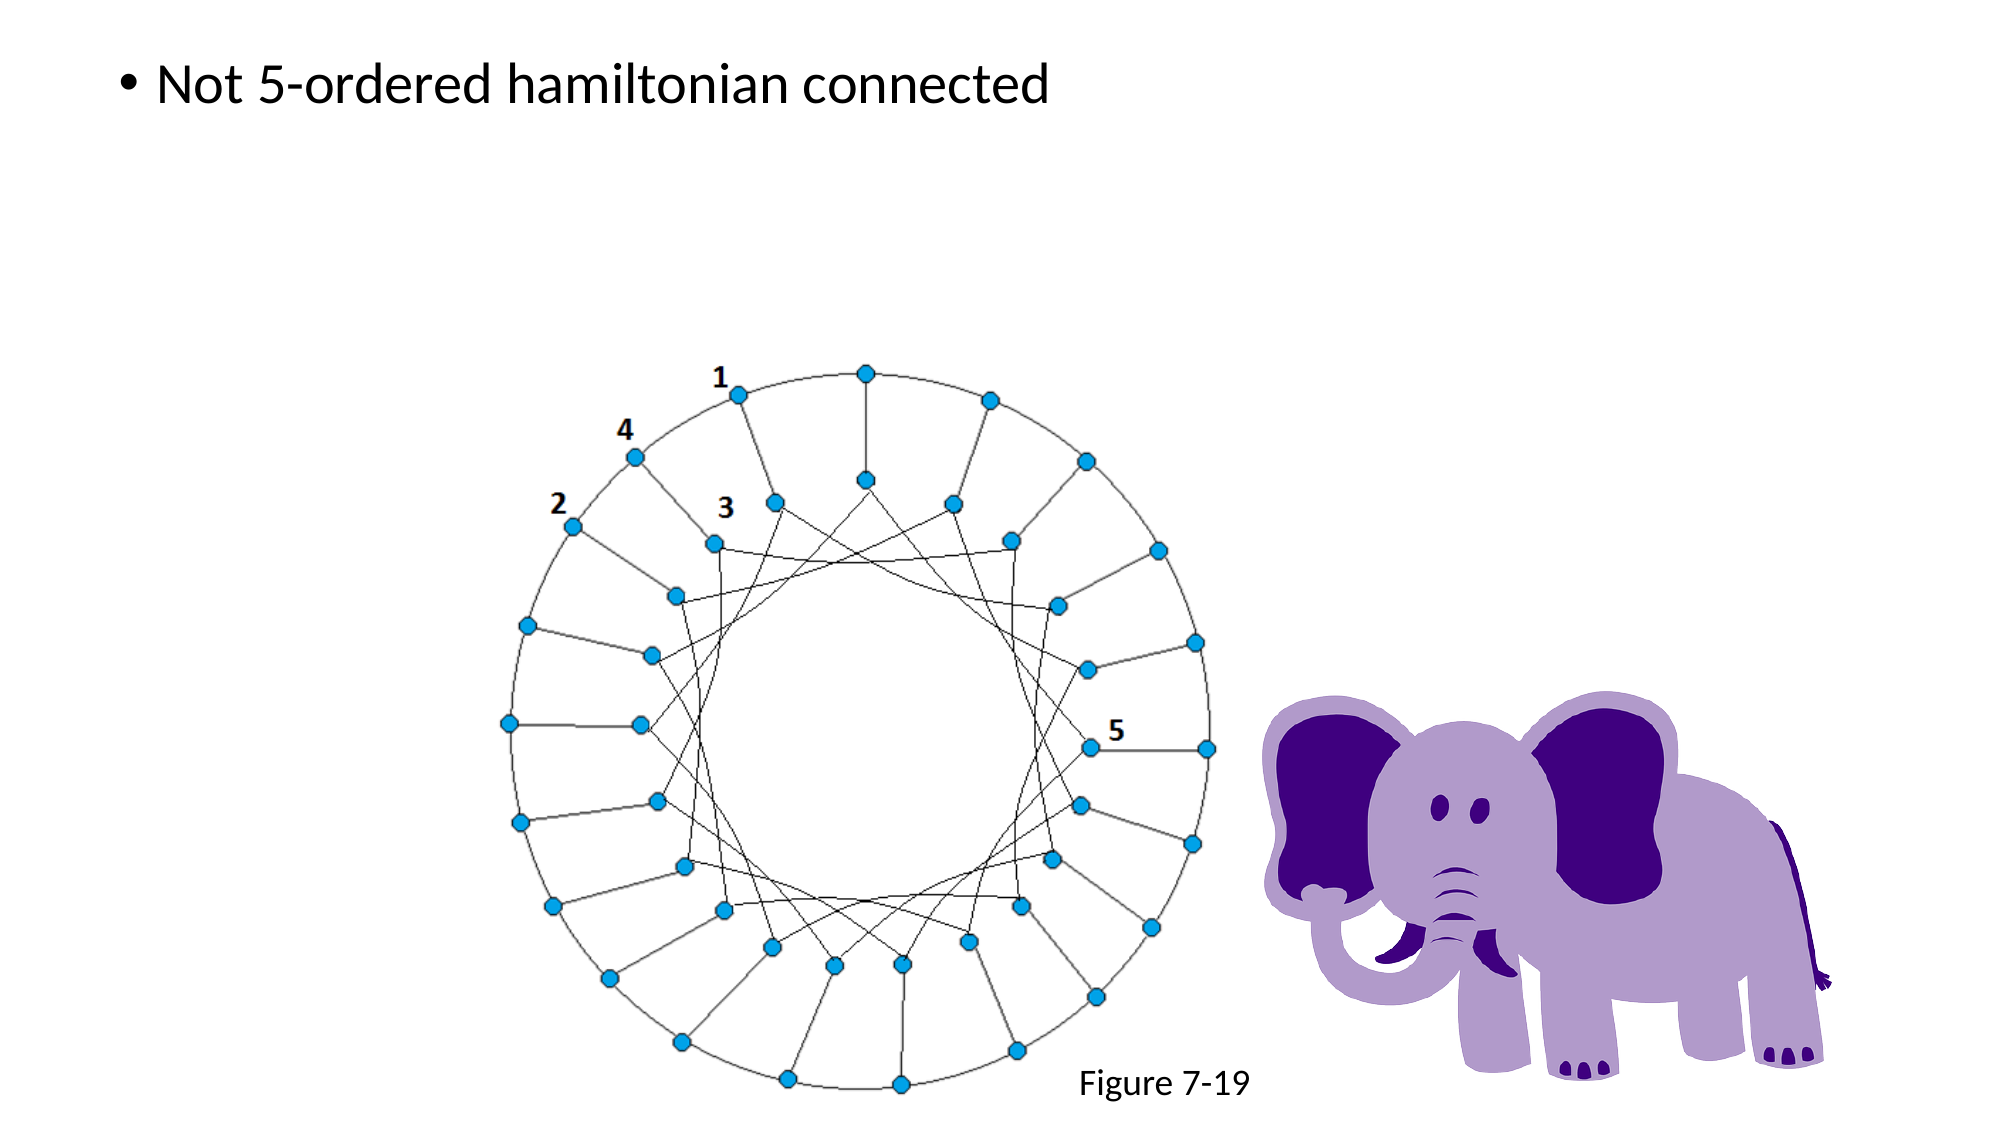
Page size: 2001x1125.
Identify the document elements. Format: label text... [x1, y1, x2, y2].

text_box Figure 7-19 [1064, 1050, 1266, 1111]
picture [1262, 691, 1832, 1081]
list Not 5-ordered hamiltonian connected [103, 45, 1829, 215]
picture [492, 355, 1229, 1108]
